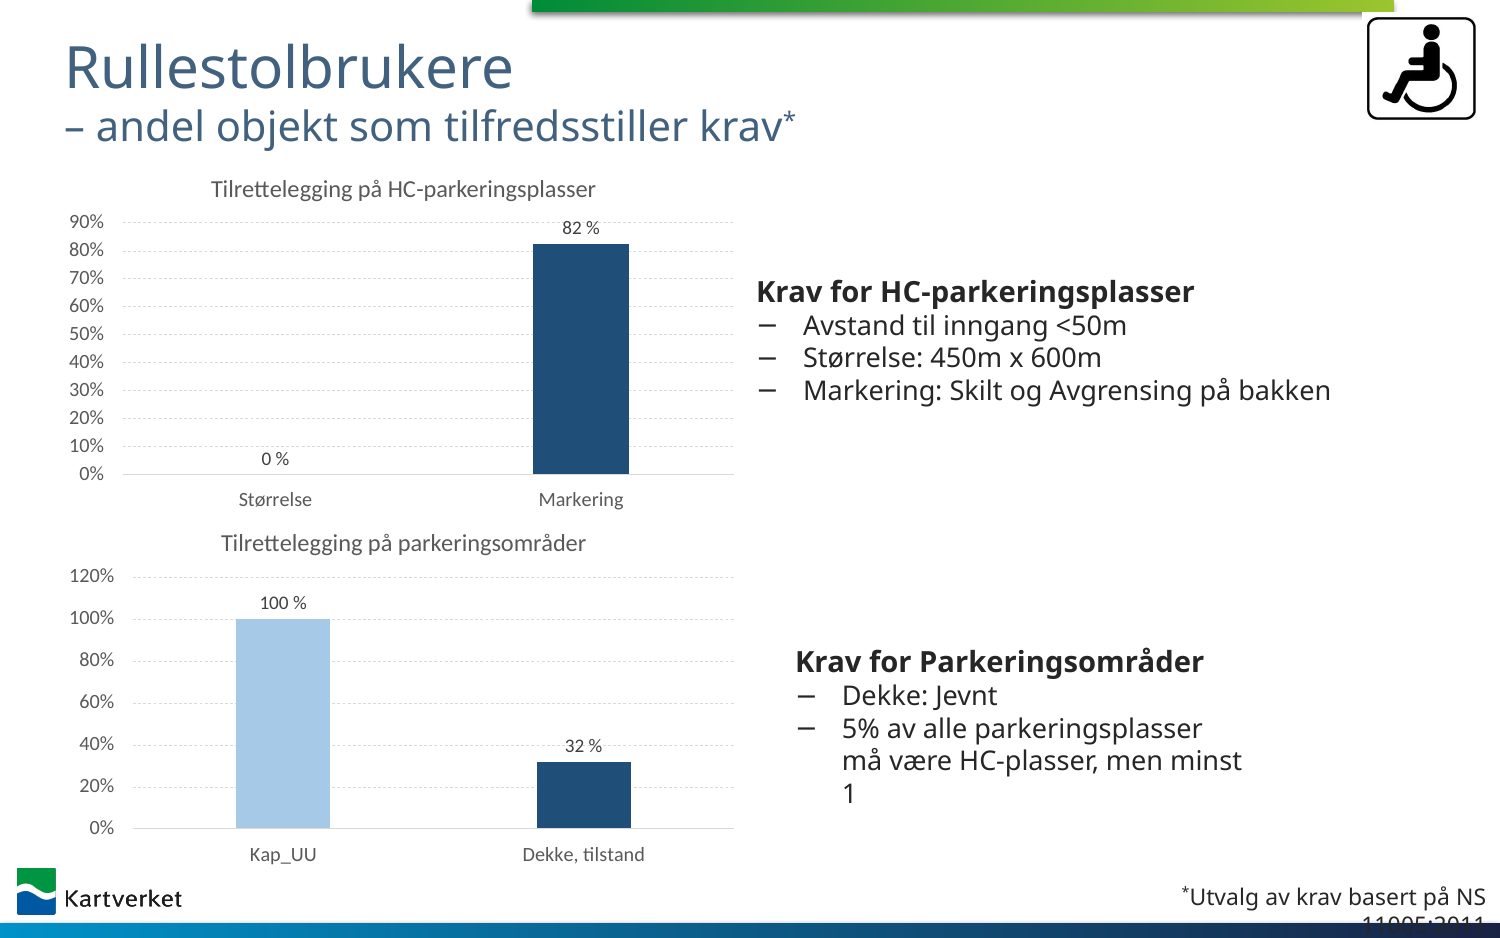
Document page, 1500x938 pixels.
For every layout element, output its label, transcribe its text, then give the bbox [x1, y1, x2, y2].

text_box Rullestolbrukere – andel objekt som tilfredsstiller krav* [49, 25, 1431, 158]
text_box *Utvalg av krav basert på NS 11005:2011 [1068, 873, 1500, 938]
text_box Krav for HC-parkeringsplasser Avstand til inngang <50m Størrelse: 450m x 600m Markering: Skilt og Avgrensing på bakken [750, 265, 1346, 413]
picture [62, 166, 746, 519]
picture [1362, 12, 1481, 126]
text_box Krav for Parkeringsområder Dekke: Jevnt 5% av alle parkeringsplasser må være HC-plasser, men minst 1 [780, 636, 1261, 816]
picture [62, 520, 746, 874]
